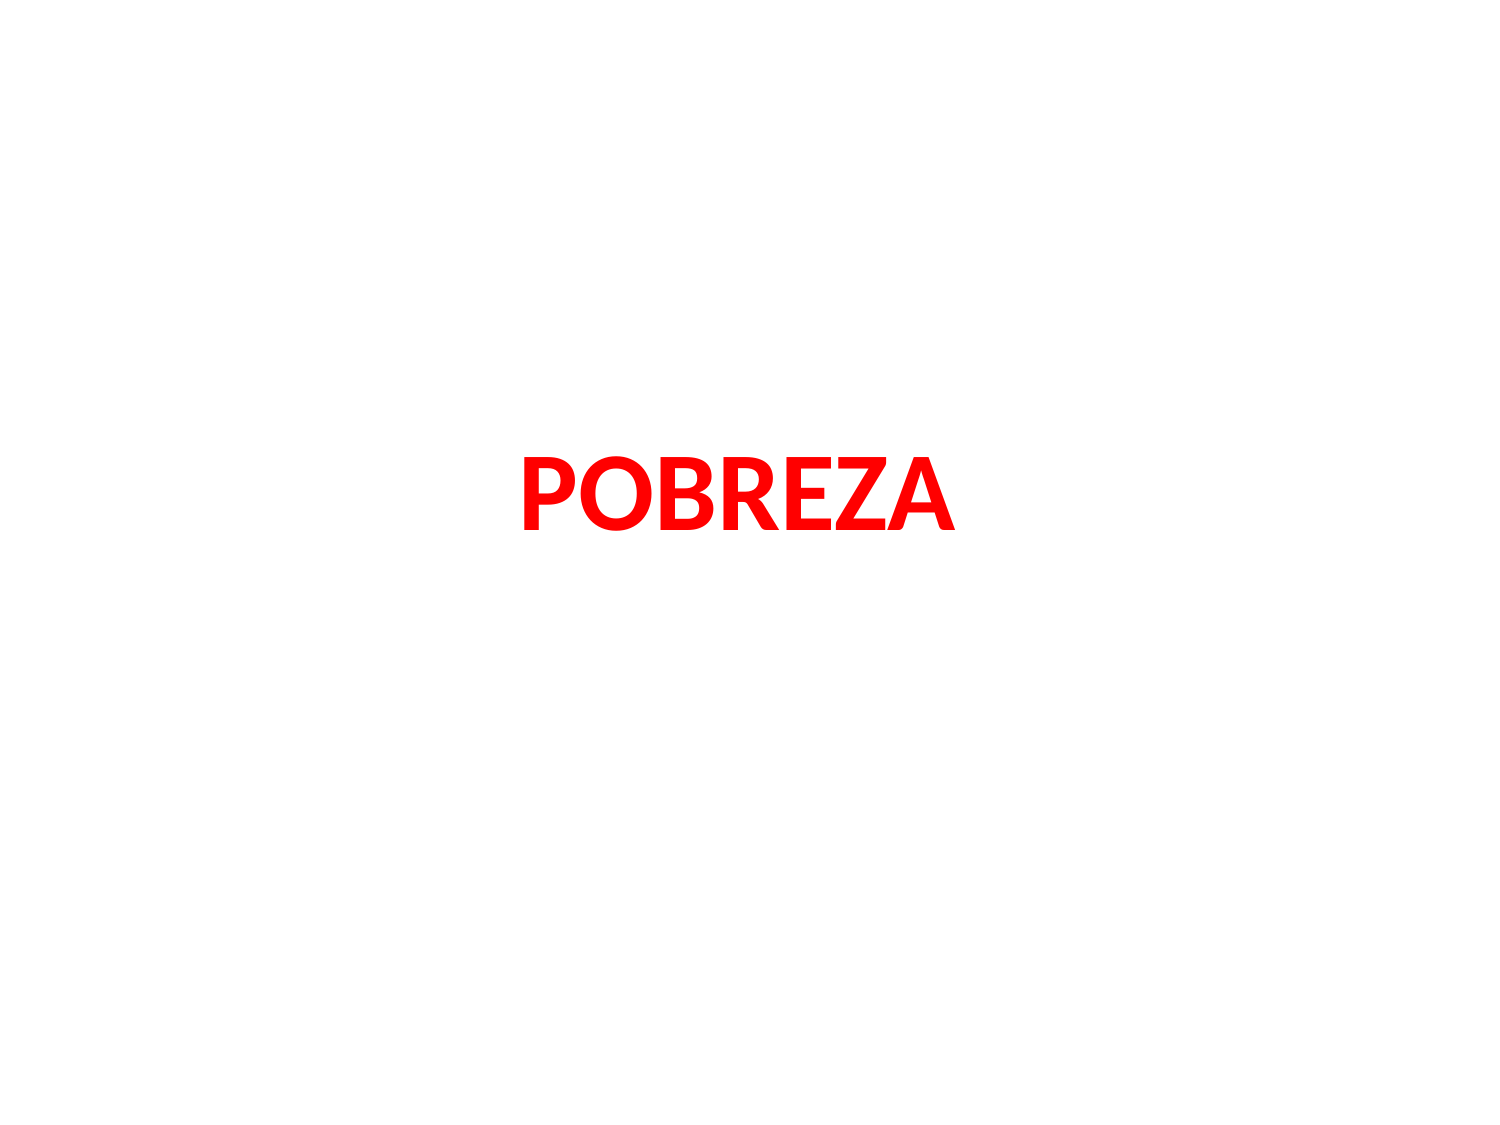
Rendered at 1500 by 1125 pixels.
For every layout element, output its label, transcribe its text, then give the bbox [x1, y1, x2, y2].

text_box POBREZA [0, 410, 1500, 561]
